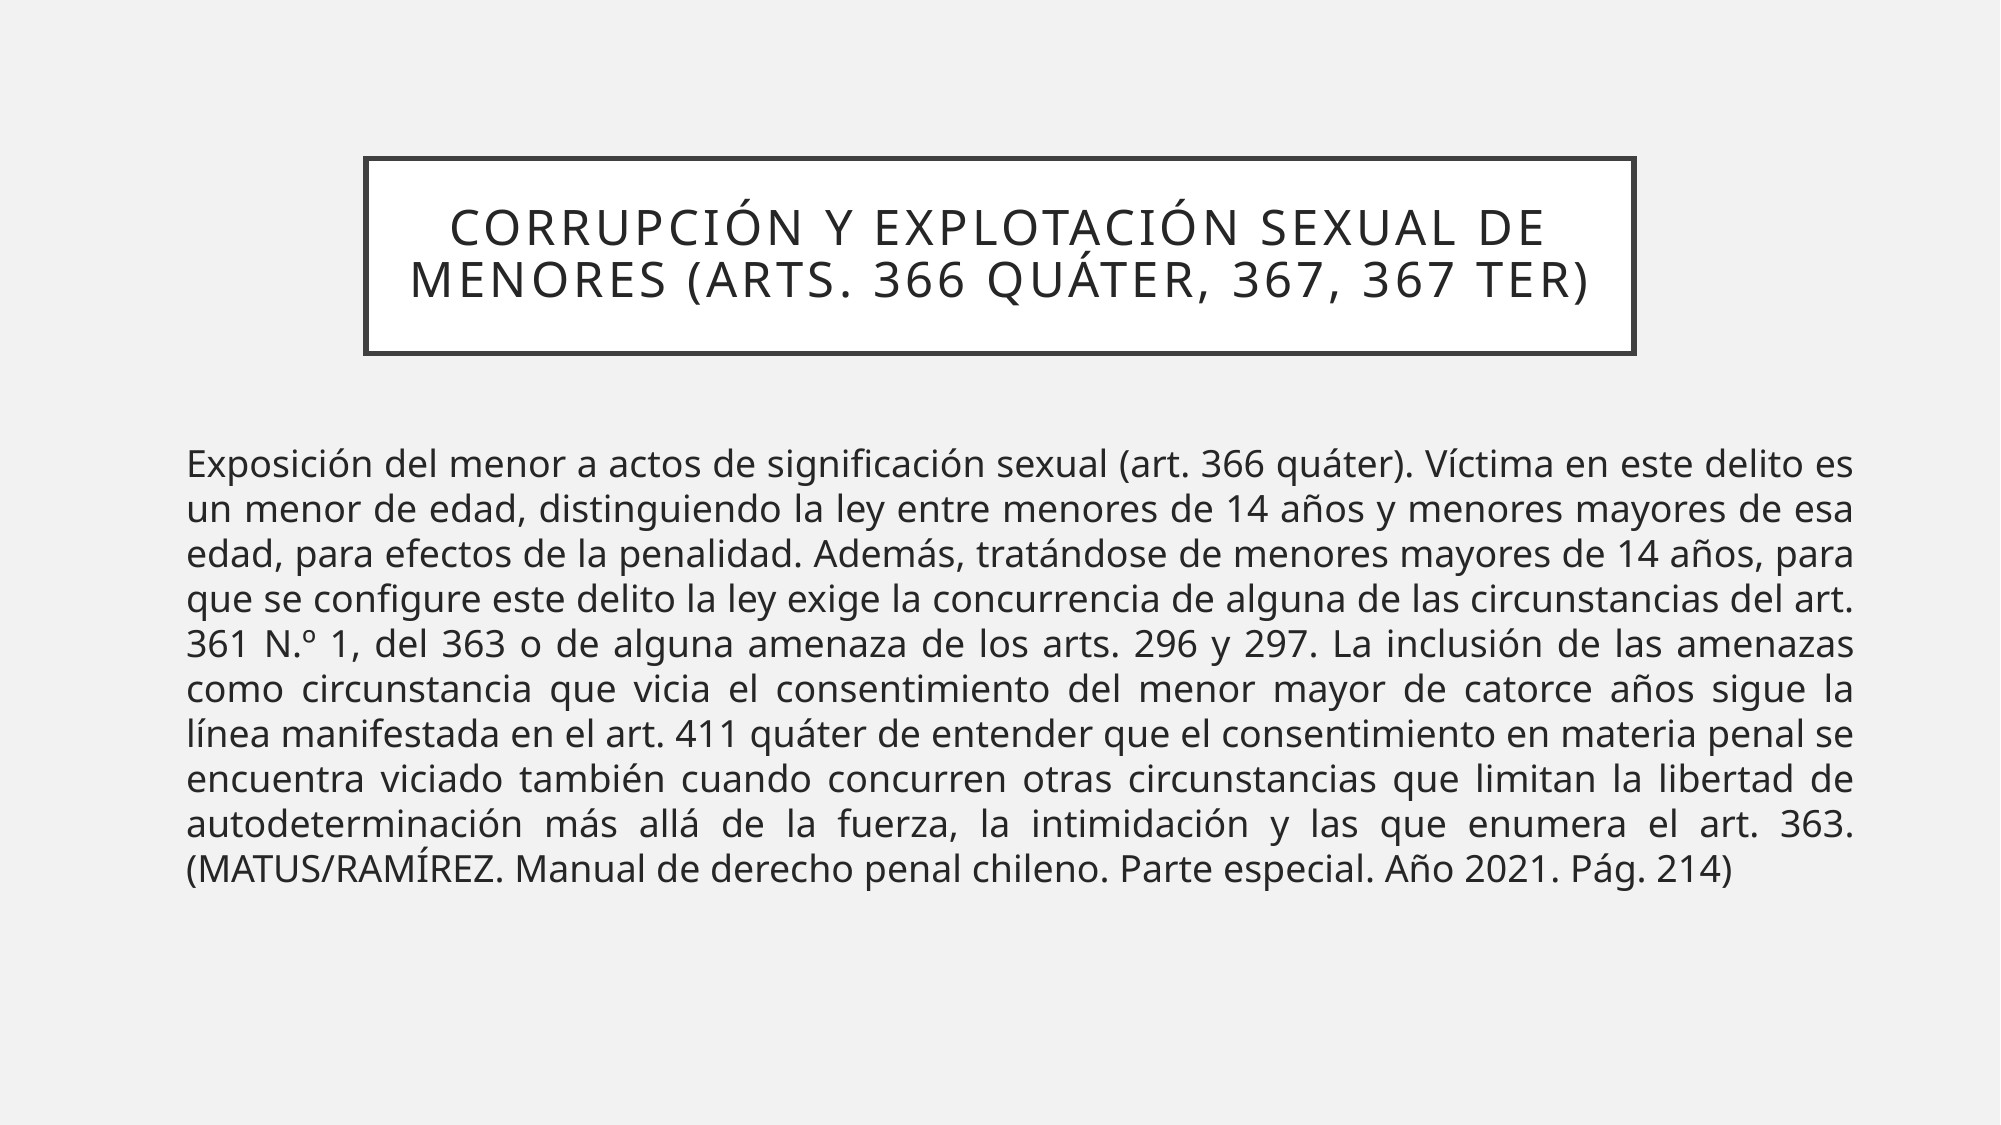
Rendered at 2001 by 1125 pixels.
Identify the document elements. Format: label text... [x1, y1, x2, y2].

title Corrupción y explotación sexual de menores (arts. 366 quáter, 367, 367 ter) [363, 156, 1637, 356]
list Exposición del menor a actos de significación sexual (art. 366 quáter). Víctima en este delito es un menor de edad, distinguiendo la ley entre menores de 14 años y menores mayores de esa edad, para efectos de la penalidad. Además, tratándose de menores mayores de 14 años, para que se configure este delito la ley exige la concurrencia de alguna de las circunstancias del art. 361 N.º 1, del 363 o de alguna amenaza de los arts. 296 y 297. La inclusión de las amenazas como circunstancia que vicia el consentimiento del menor mayor de catorce años sigue la línea manifestada en el art. 411 quáter de entender que el consentimiento en materia penal se encuentra viciado también cuando concurren otras circunstancias que limitan la libertad de autodeterminación más allá de la fuerza, la intimidación y las que enumera el art. 363. (MATUS/RAMÍREZ. Manual de derecho penal chileno. Parte especial. Año 2021. Pág. 214) [171, 432, 1871, 942]
